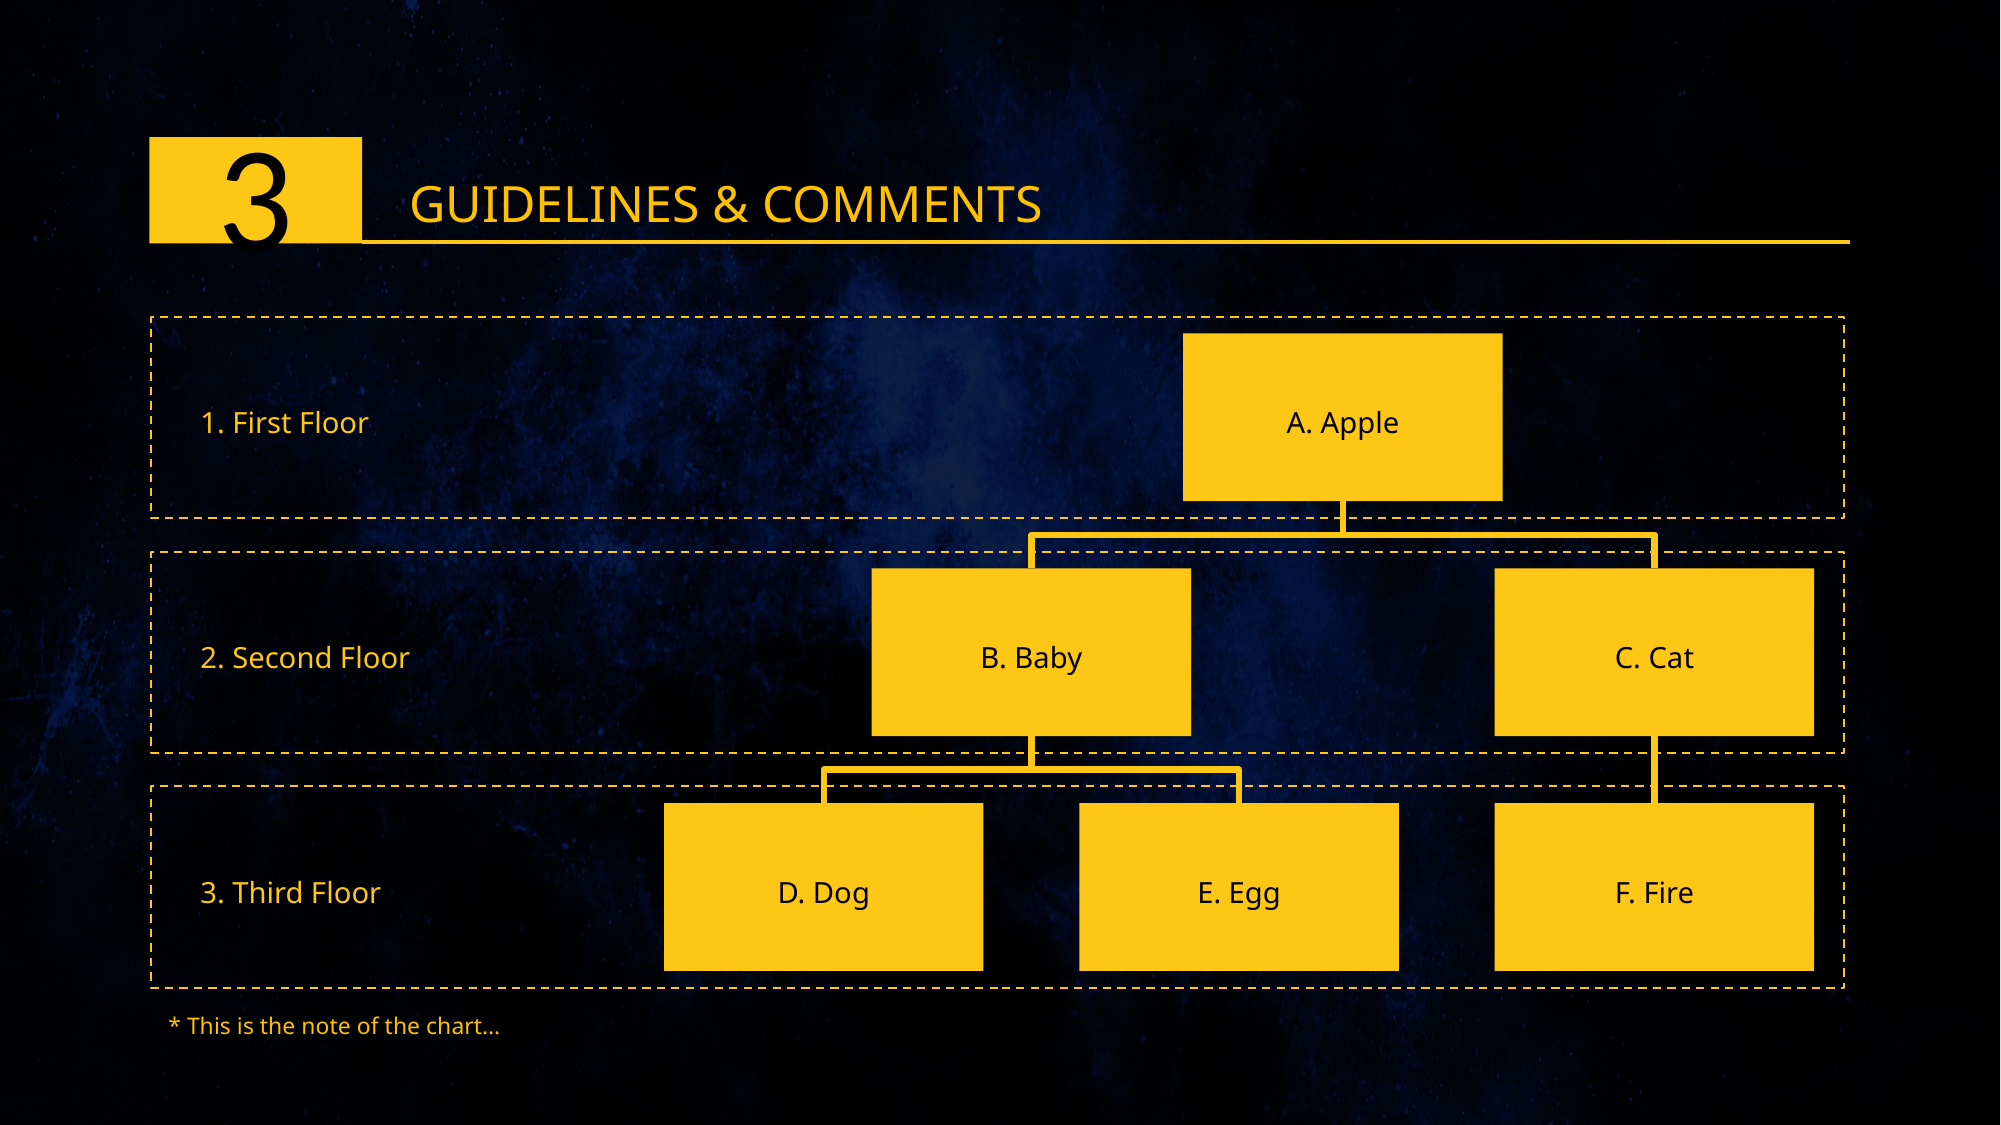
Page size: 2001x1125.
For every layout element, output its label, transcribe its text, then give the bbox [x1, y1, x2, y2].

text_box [151, 316, 1845, 988]
picture [0, 0, 2001, 1125]
text_box * This is the note of the chart… [153, 1003, 516, 1047]
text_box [149, 136, 1851, 244]
